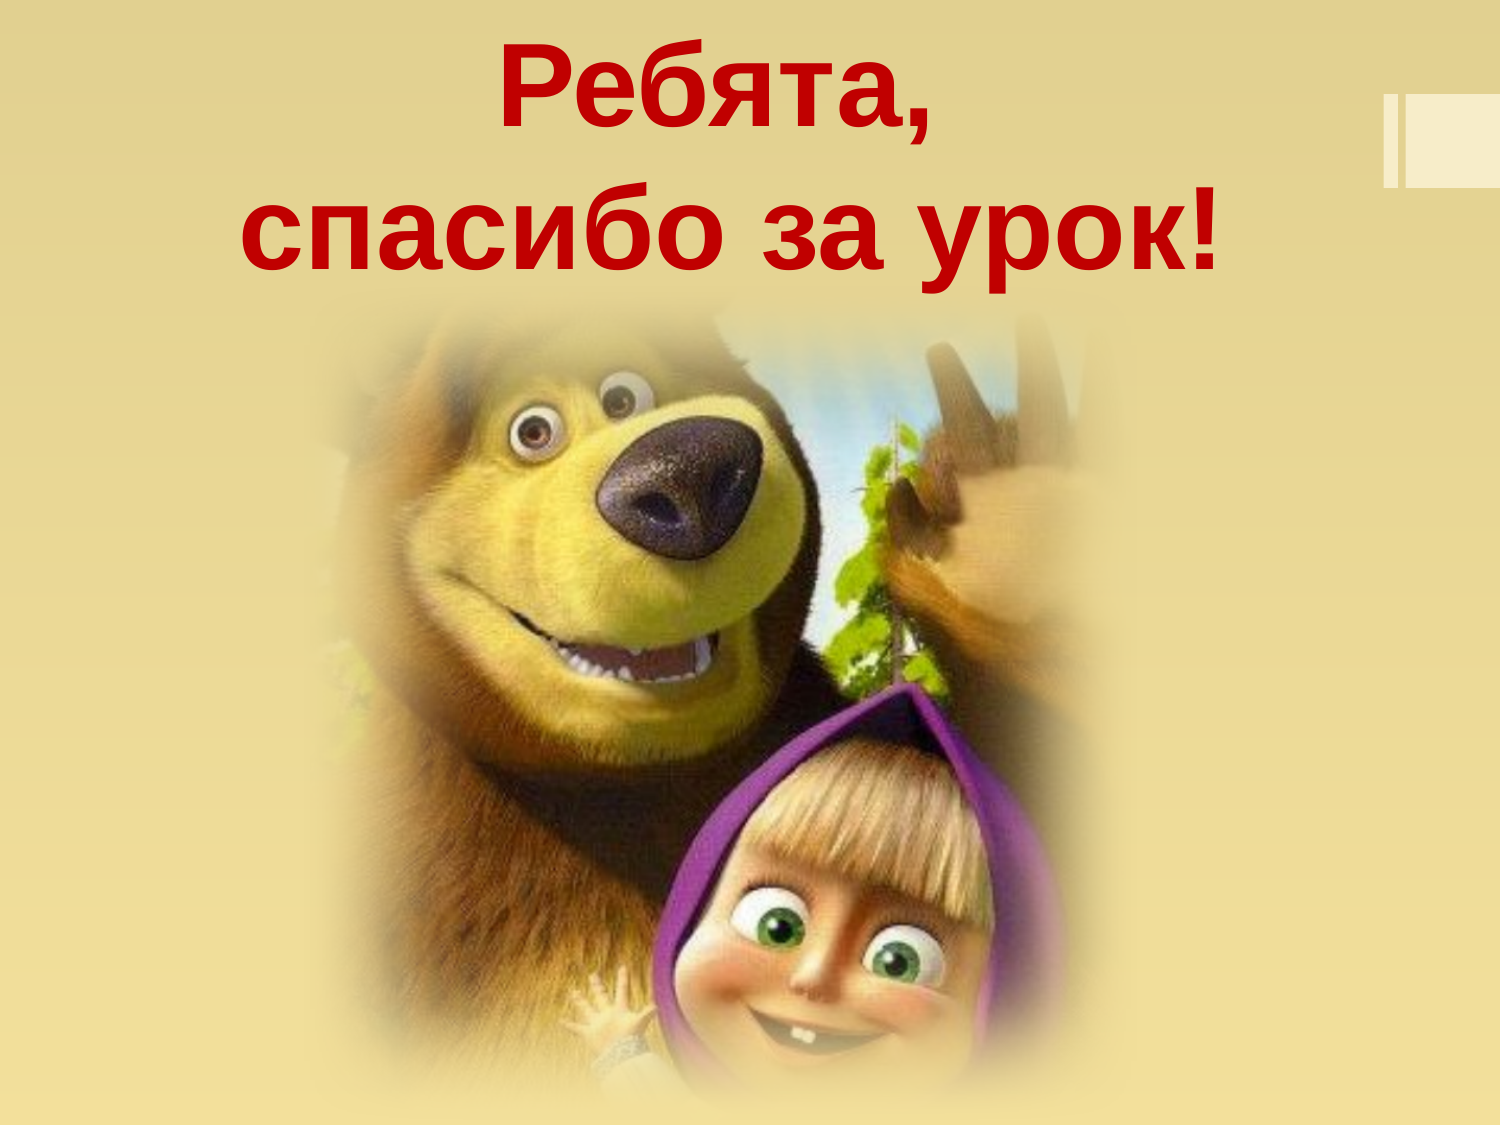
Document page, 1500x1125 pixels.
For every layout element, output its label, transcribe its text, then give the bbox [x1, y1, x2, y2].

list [300, 283, 1141, 1123]
title Ребята, спасибо за урок! [0, 0, 1483, 301]
